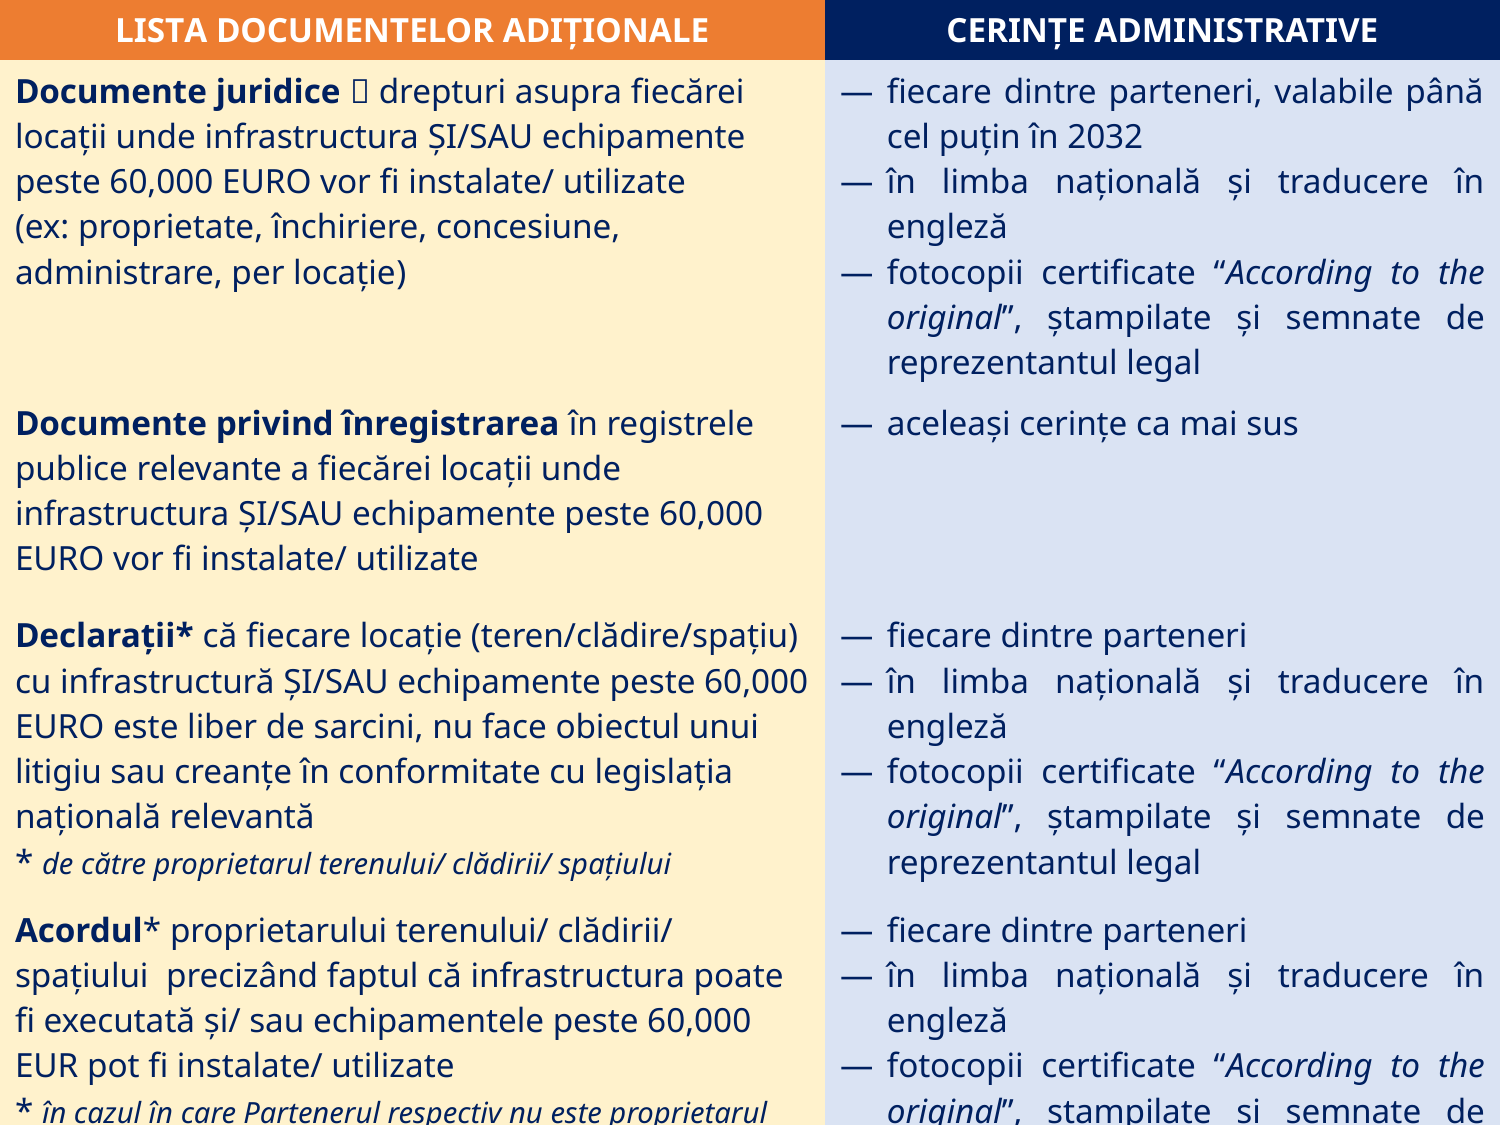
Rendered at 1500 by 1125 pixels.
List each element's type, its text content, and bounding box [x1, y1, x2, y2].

table_cell Acordul* proprietarului terenului/ clădirii/ spațiului precizând faptul că infrastructura poate fi executată și/ sau echipamentele peste 60,000 EUR pot fi instalate/ utilizate * în cazul în care Partenerul respectiv nu este proprietarul terenului/ clădirii/ spațiului [0, 899, 825, 1125]
table_cell Documente privind înregistrarea în registrele publice relevante a fiecărei locații unde infrastructura ȘI/SAU echipamente peste 60,000 EURO vor fi instalate/ utilizate [0, 392, 825, 605]
table_header LISTA DOCUMENTELOR ADIȚIONALE [0, 0, 825, 60]
table_header CERINȚE ADMINISTRATIVE [825, 0, 1500, 60]
table_cell aceleași cerințe ca mai sus [825, 392, 1500, 605]
table_cell fiecare dintre parteneri în limba națională și traducere în engleză fotocopii certificate “According to the original”, ștampilate și semnate de reprezentantul legal [825, 605, 1500, 899]
table_cell Declarații* că fiecare locație (teren/clădire/spațiu) cu infrastructură ȘI/SAU echipamente peste 60,000 EURO este liber de sarcini, nu face obiectul unui litigiu sau creanțe în conformitate cu legislația națională relevantă * de către proprietarul terenului/ clădirii/ spațiului [0, 605, 825, 899]
table_cell fiecare dintre parteneri, valabile până cel puțin în 2032 în limba națională și traducere în engleză fotocopii certificate “According to the original”, ștampilate și semnate de reprezentantul legal [825, 60, 1500, 392]
table_cell fiecare dintre parteneri în limba națională și traducere în engleză fotocopii certificate “According to the original”, ștampilate și semnate de reprezentantul legal [825, 899, 1500, 1125]
table_cell Documente juridice  drepturi asupra fiecărei locații unde infrastructura ȘI/SAU echipamente peste 60,000 EURO vor fi instalate/ utilizate (ex: proprietate, închiriere, concesiune, administrare, per locație) [0, 60, 825, 392]
